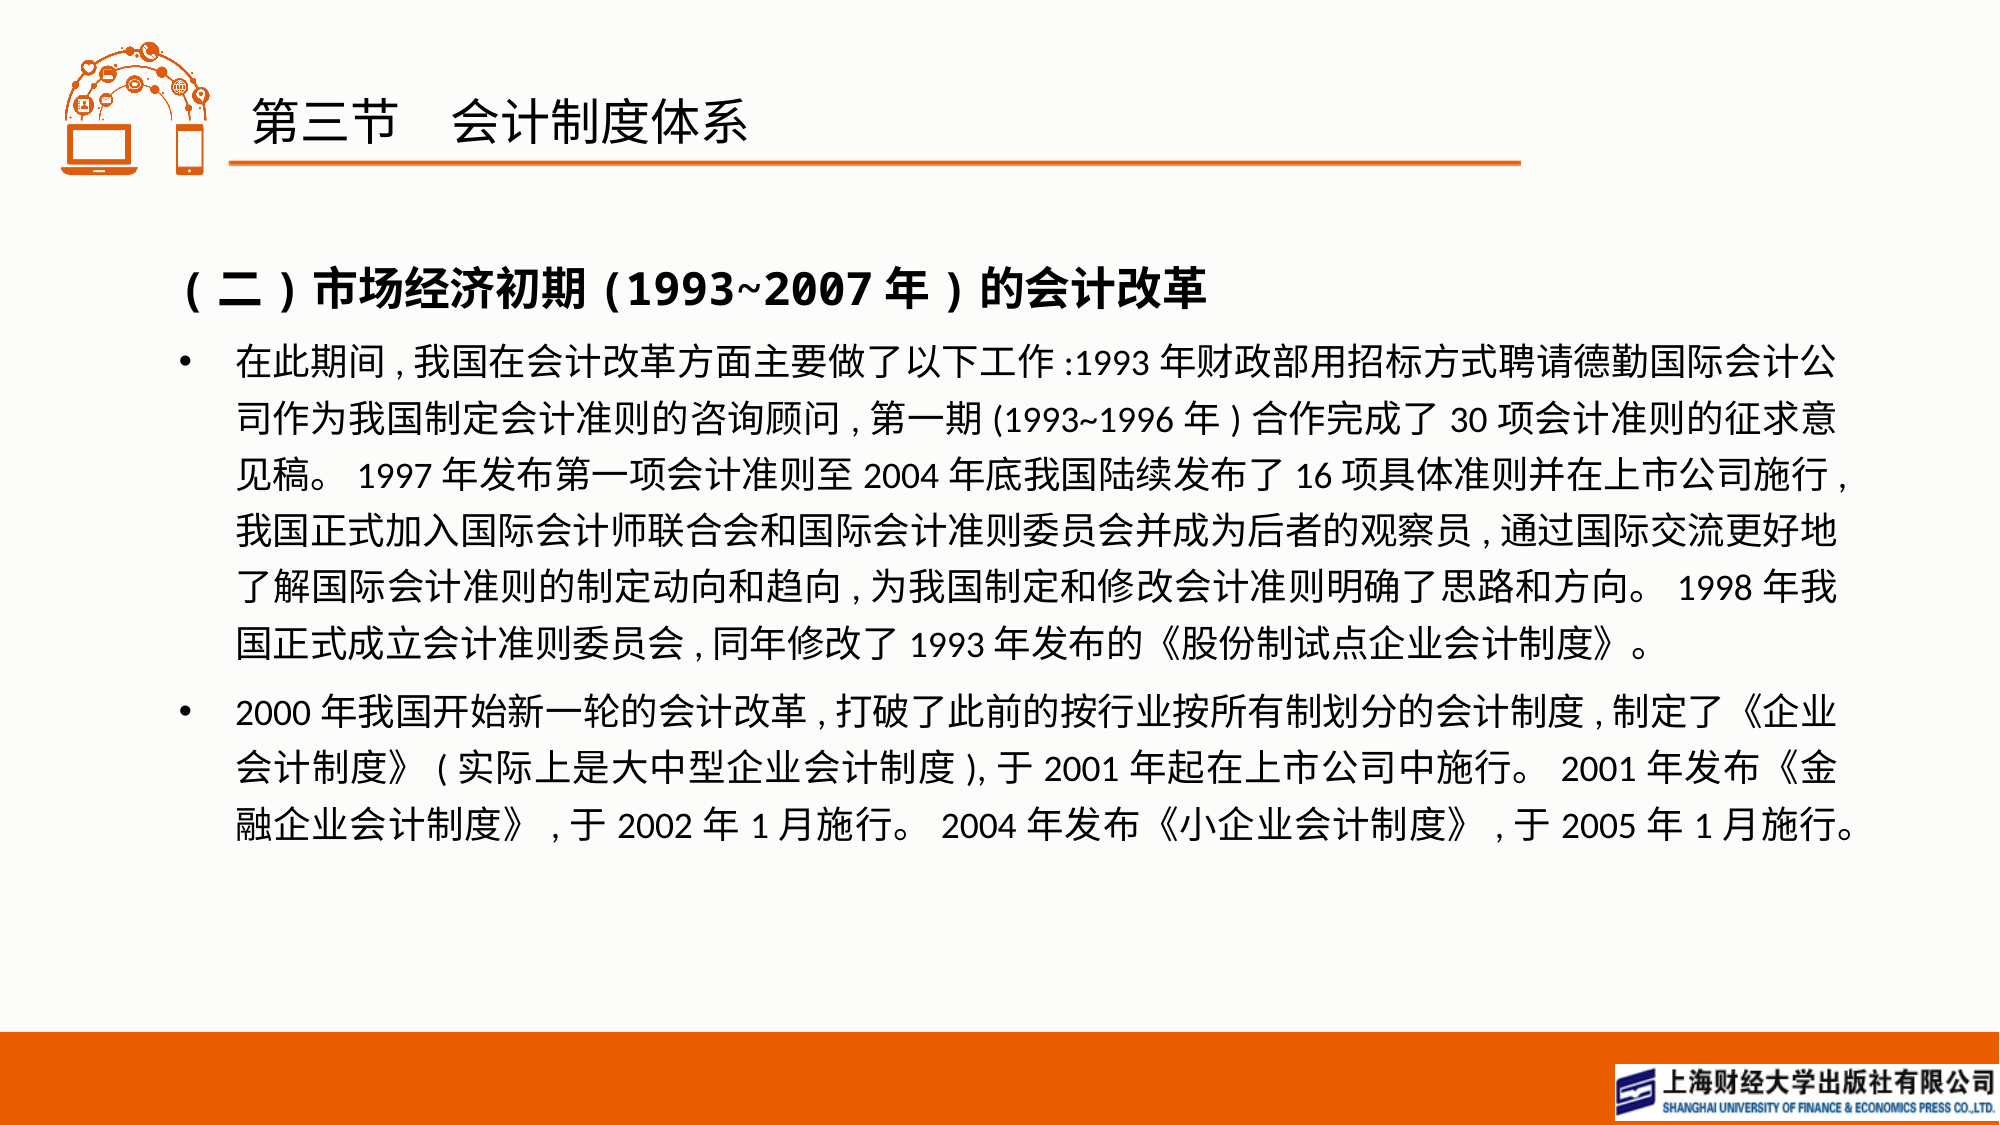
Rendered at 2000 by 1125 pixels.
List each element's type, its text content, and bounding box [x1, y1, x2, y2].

list (二)市场经济初期(1993~2007年)的会计改革 在此期间,我国在会计改革方面主要做了以下工作:1993年财政部用招标方式聘请德勤国际会计公司作为我国制定会计准则的咨询顾问,第一期(1993~1996年)合作完成了30项会计准则的征求意见稿。1997年发布第一项会计准则至2004年底我国陆续发布了16项具体准则并在上市公司施行,我国正式加入国际会计师联合会和国际会计准则委员会并成为后者的观察员,通过国际交流更好地了解国际会计准则的制定动向和趋向,为我国制定和修改会计准则明确了思路和方向。1998年我国正式成立会计准则委员会,同年修改了1993年发布的《股份制试点企业会计制度》。 2000年我国开始新一轮的会计改革,打破了此前的按行业按所有制划分的会计制度,制定了《企业会计制度》(实际上是大中型企业会计制度),于2001年起在上市公司中施行。2001年发布《金融企业会计制度》,于2002年1月施行。2004年发布《小企业会计制度》,于2005年1月施行。 [163, 227, 1853, 1049]
picture [0, 0, 2000, 1125]
title 第三节 会计制度体系 [235, 82, 1605, 189]
